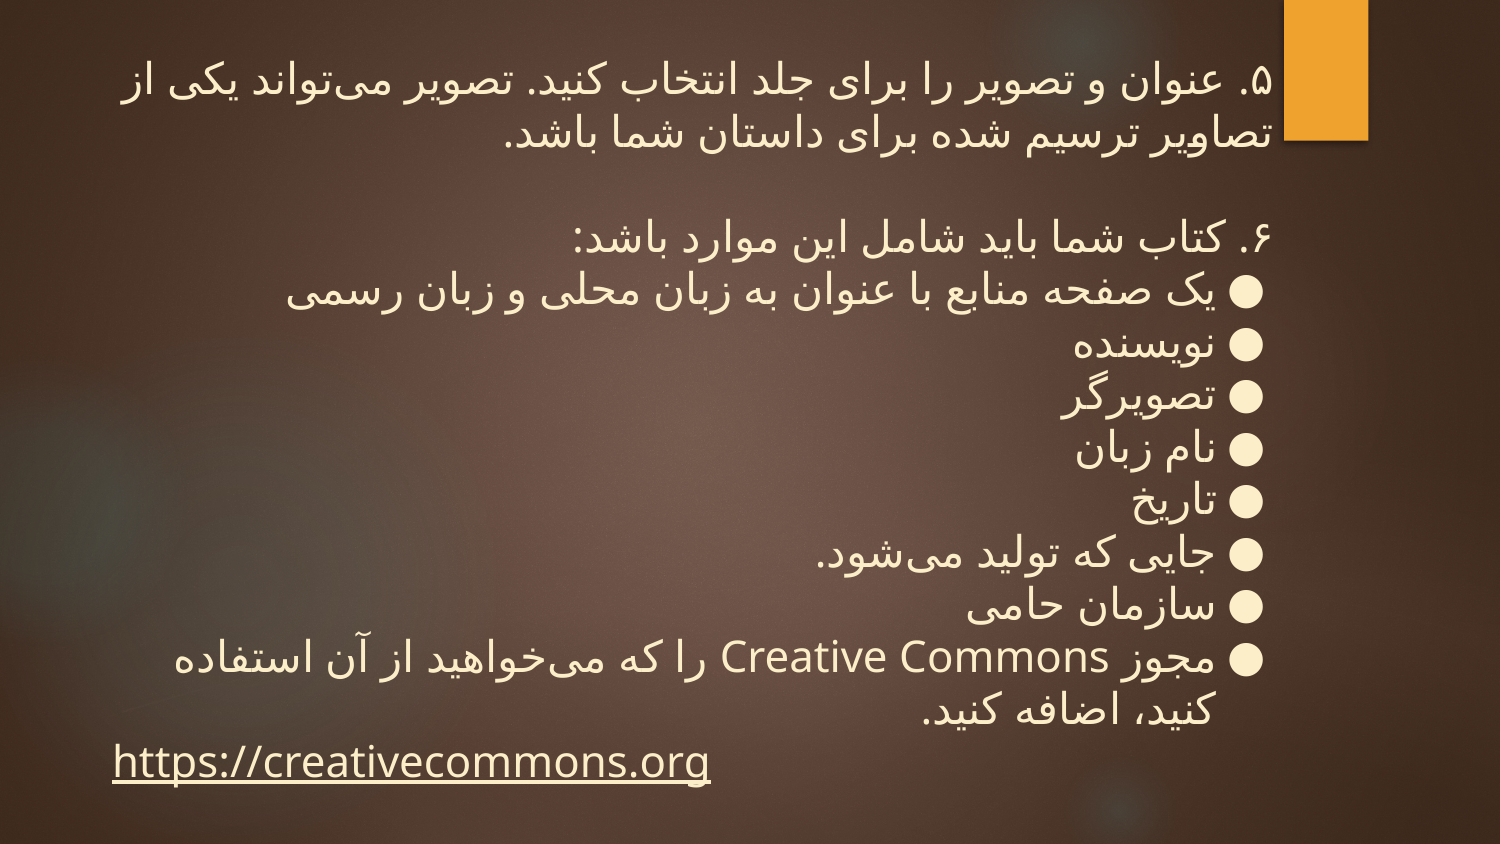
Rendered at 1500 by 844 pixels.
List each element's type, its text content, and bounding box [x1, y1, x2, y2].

list ۵. عنوان و تصویر را برای جلد انتخاب کنید. تصویر می‌تواند یکی از تصاویر ترسیم شده برای داستان شما باشد. ۶. کتاب شما باید شامل این موارد باشد: یک صفحه منابع با عنوان به زبان محلی و زبان رسمی نویسنده تصویرگر نام زبان تاریخ جایی که تولید می‌شود. سازمان حامی مجوز Creative Commons را که می‌خواهید از آن استفاده کنید، اضافه کنید. https://creativecommons.org ۷ [100, 45, 1285, 778]
picture [0, 0, 1500, 844]
